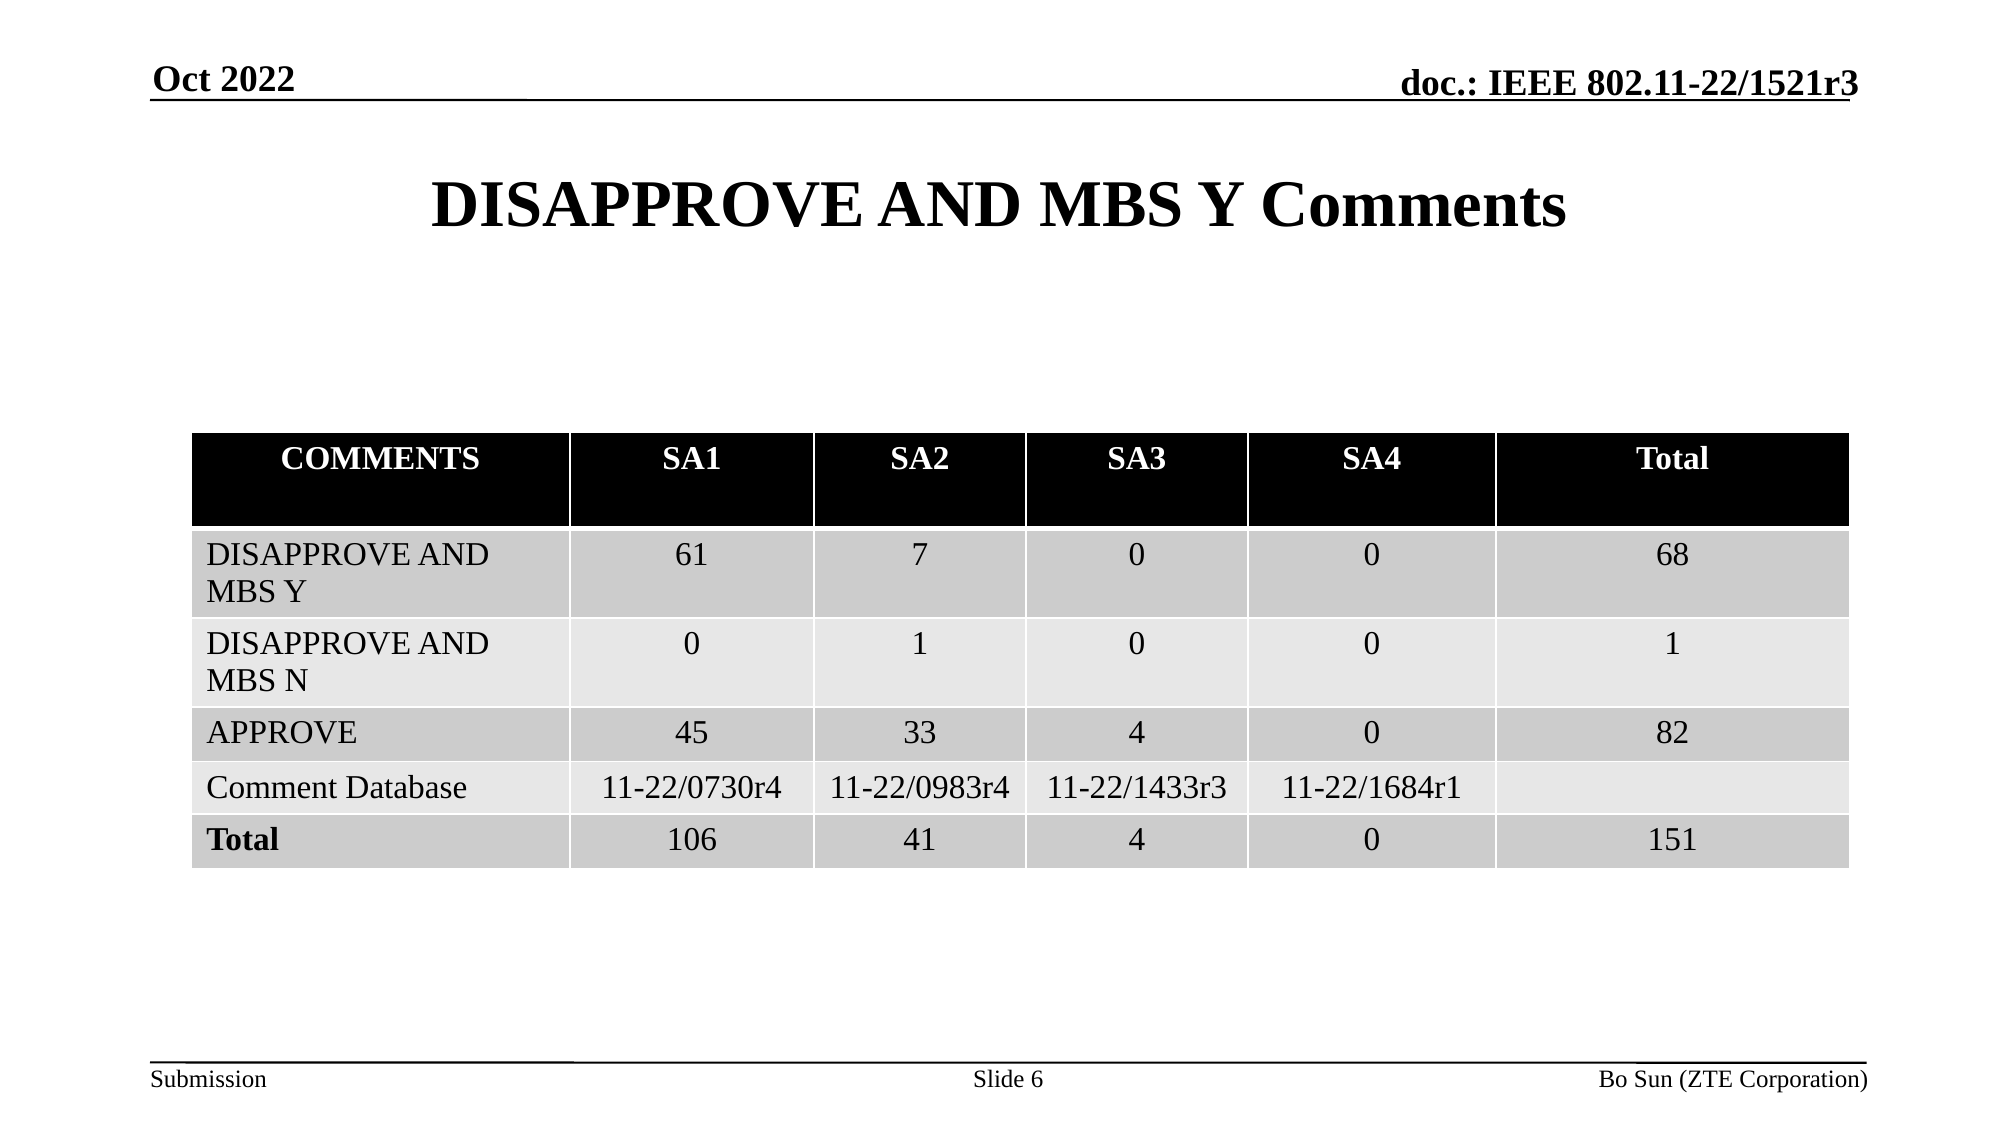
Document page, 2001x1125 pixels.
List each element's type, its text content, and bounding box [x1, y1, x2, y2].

table_header SA1 [571, 433, 813, 526]
table_header Total [1497, 433, 1849, 526]
slide_number Slide 6 [950, 1061, 1067, 1123]
table_cell 1 [1497, 619, 1849, 706]
table_cell 0 [1249, 531, 1495, 617]
table_cell 4 [1027, 708, 1247, 761]
table_cell 0 [1027, 531, 1247, 617]
table_header SA3 [1027, 433, 1247, 526]
table_cell 11-22/1684r1 [1249, 762, 1495, 813]
table_header SA4 [1249, 433, 1495, 526]
table_header SA2 [815, 433, 1025, 526]
table_cell 11-22/0983r4 [815, 762, 1025, 813]
table_cell 0 [1249, 708, 1495, 761]
table_cell 41 [815, 815, 1025, 868]
table_cell 7 [815, 531, 1025, 617]
table_cell DISAPPROVE AND MBS N [192, 619, 569, 706]
table_cell 61 [571, 531, 813, 617]
title DISAPPROVE AND MBS Y Comments [149, 112, 1850, 288]
table_cell 11-22/0730r4 [571, 762, 813, 813]
table_cell 0 [571, 619, 813, 706]
table_cell DISAPPROVE AND MBS Y [192, 531, 569, 617]
table_cell 1 [815, 619, 1025, 706]
table_cell 82 [1497, 708, 1849, 761]
table_cell APPROVE [192, 708, 569, 761]
table_cell 0 [1249, 619, 1495, 706]
table_cell 0 [1249, 815, 1495, 868]
table_cell Comment Database [192, 762, 569, 813]
footer Bo Sun (ZTE Corporation) [1171, 1061, 1869, 1093]
table_cell 33 [815, 708, 1025, 761]
table_header COMMENTS [192, 433, 569, 526]
table_cell [1497, 762, 1849, 813]
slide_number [152, 54, 563, 100]
table_cell 106 [571, 815, 813, 868]
table_cell 0 [1027, 619, 1247, 706]
table_cell 68 [1497, 531, 1849, 617]
table_cell 4 [1027, 815, 1247, 868]
table_cell 151 [1497, 815, 1849, 868]
table_cell Total [192, 815, 569, 868]
table_cell 45 [571, 708, 813, 761]
table_cell 11-22/1433r3 [1027, 762, 1247, 813]
